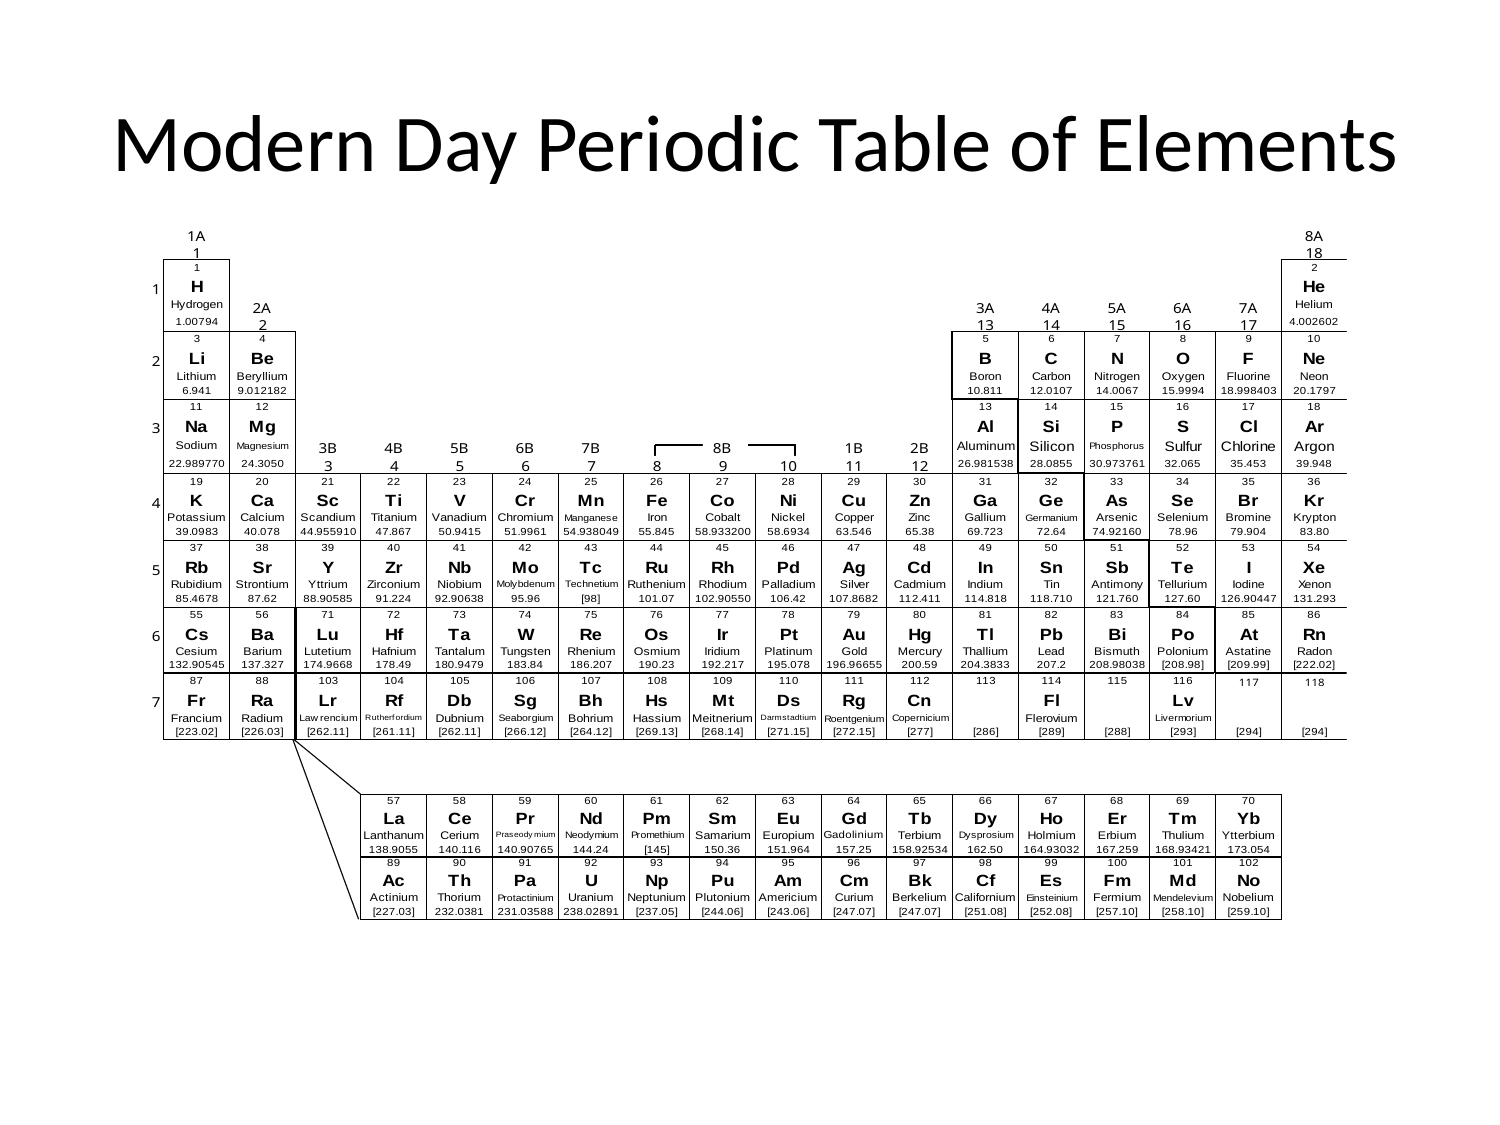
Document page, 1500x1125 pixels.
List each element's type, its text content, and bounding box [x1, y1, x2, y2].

picture [137, 224, 1348, 934]
title Modern Day Periodic Table of Elements [75, 45, 1438, 233]
